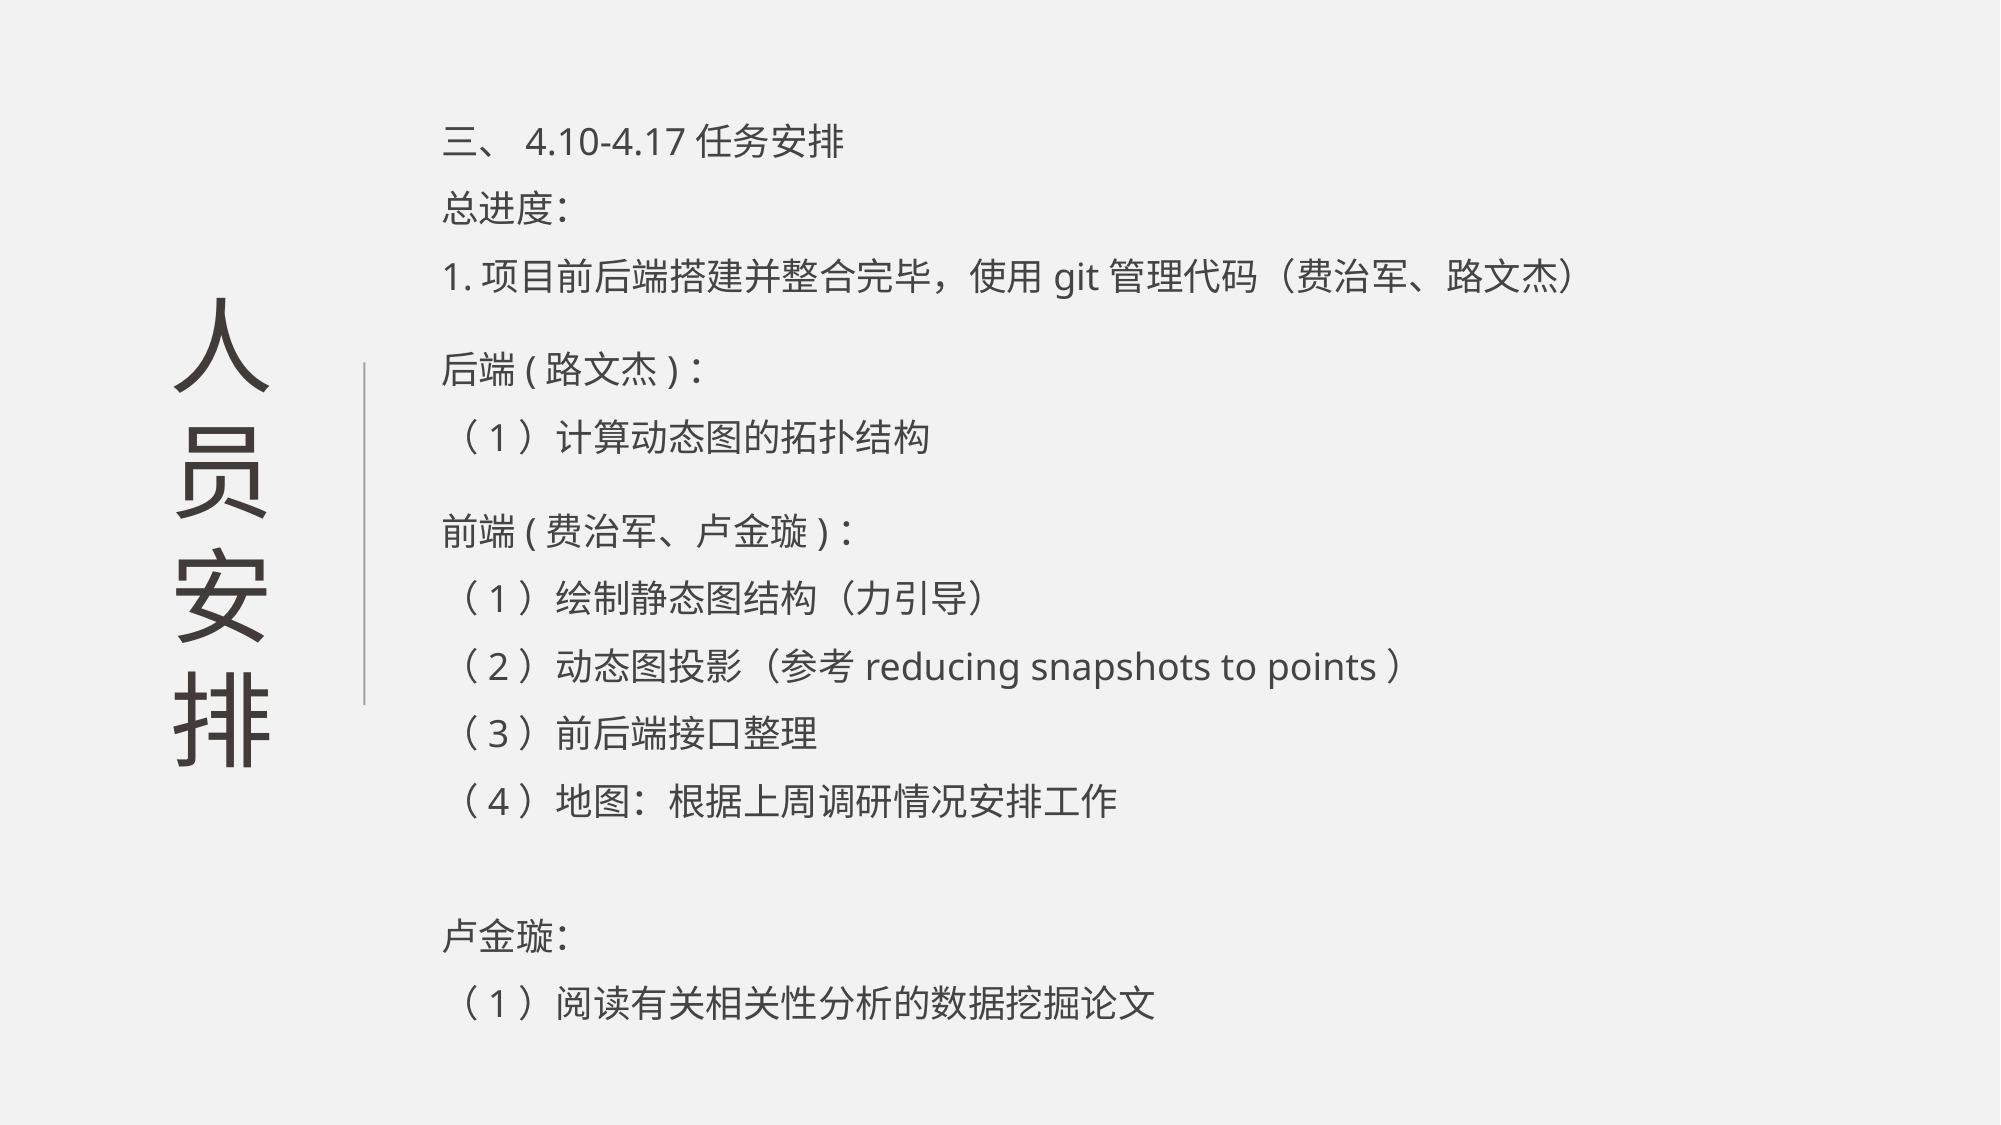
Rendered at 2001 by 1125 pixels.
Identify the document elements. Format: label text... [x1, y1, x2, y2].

text_box 三、4.10-4.17任务安排 总进度： 1.项目前后端搭建并整合完毕，使用git管理代码（费治军、路文杰） 后端(路文杰)： （1）计算动态图的拓扑结构 前端(费治军、卢金璇)： （1）绘制静态图结构（力引导） （2）动态图投影（参考reducing snapshots to points） （3）前后端接口整理 （4）地图：根据上周调研情况安排工作 卢金璇： （1）阅读有关相关性分析的数据挖掘论文 [441, 94, 1786, 1025]
text_box 人员安排 [144, 273, 299, 789]
